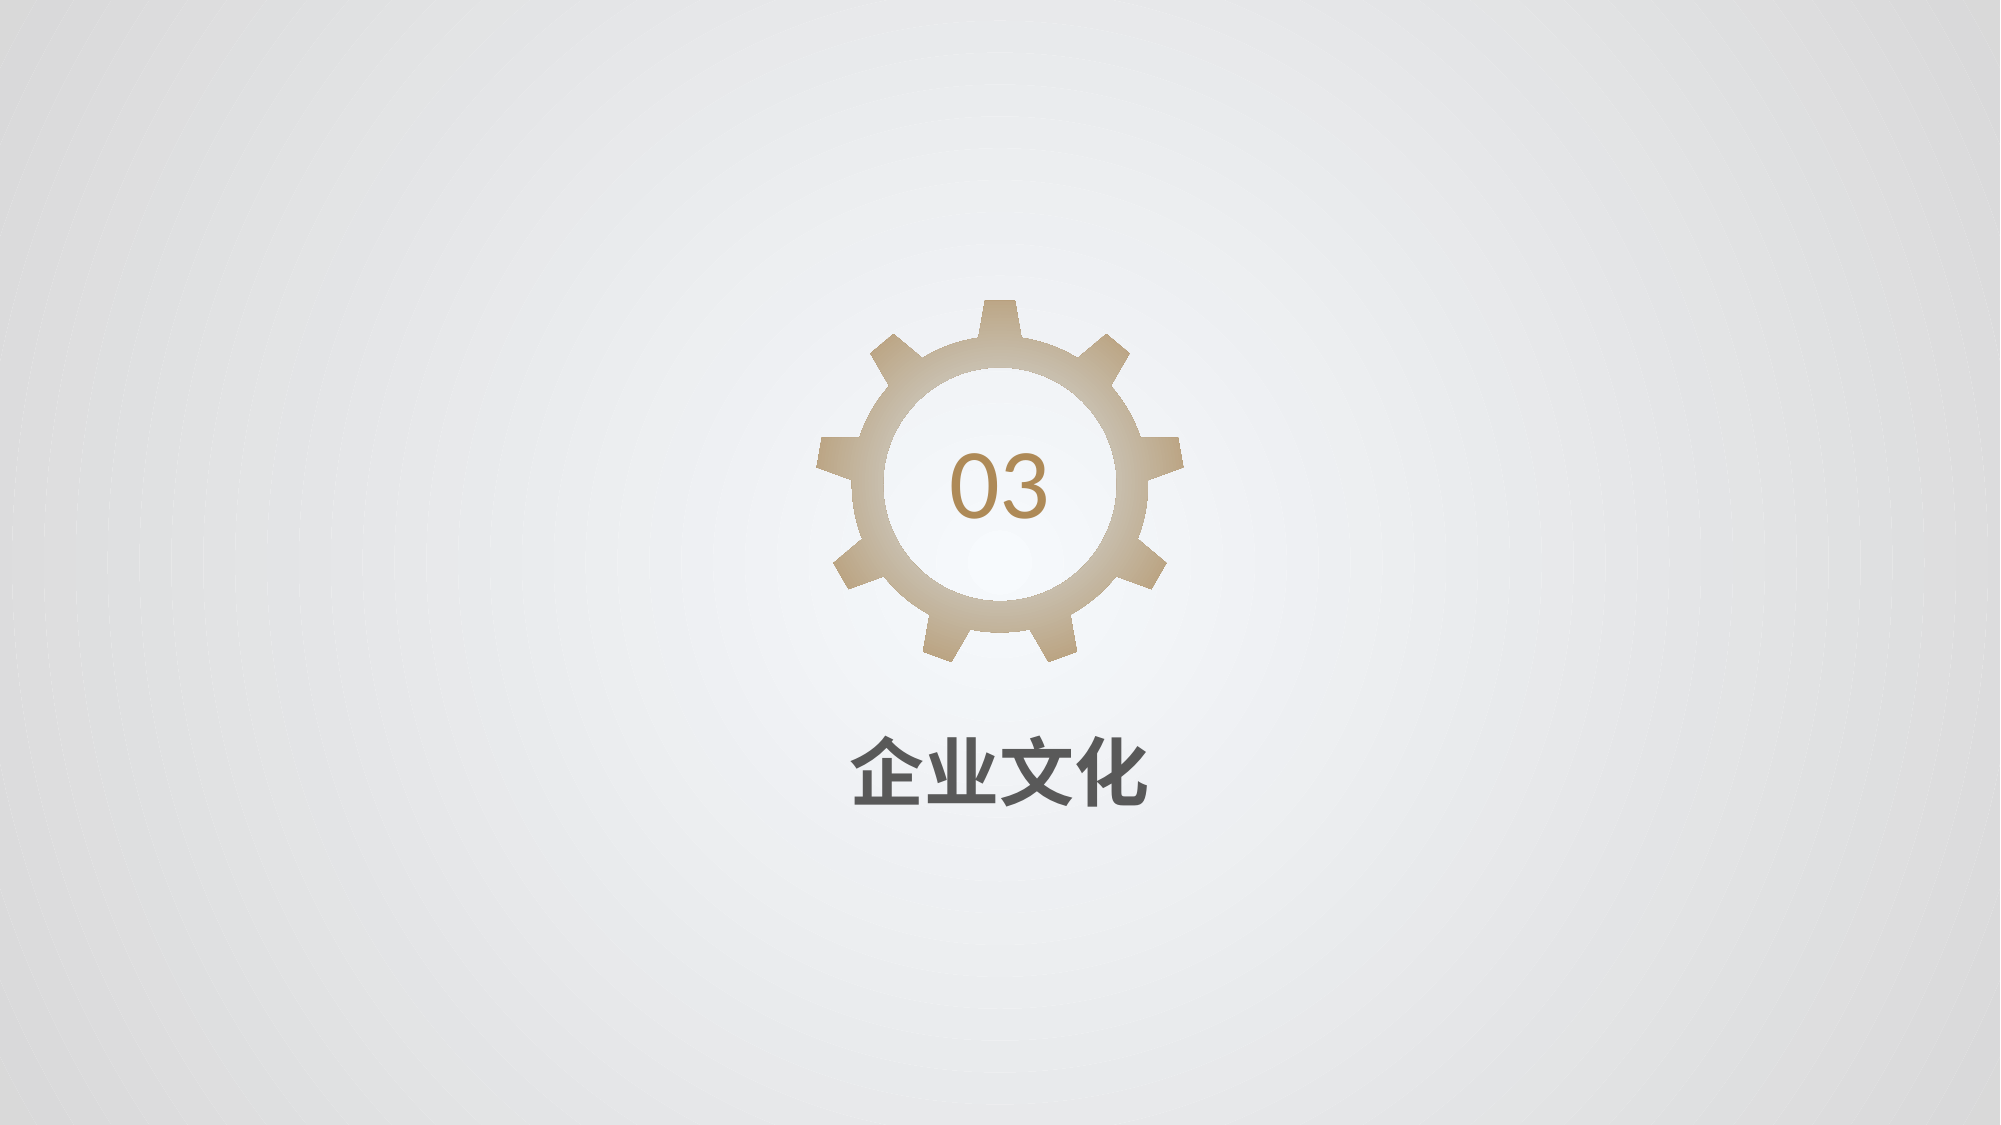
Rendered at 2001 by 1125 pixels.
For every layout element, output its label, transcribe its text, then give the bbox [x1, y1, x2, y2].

text_box 企业文化 [835, 717, 1165, 823]
text_box 03 [816, 300, 1184, 662]
